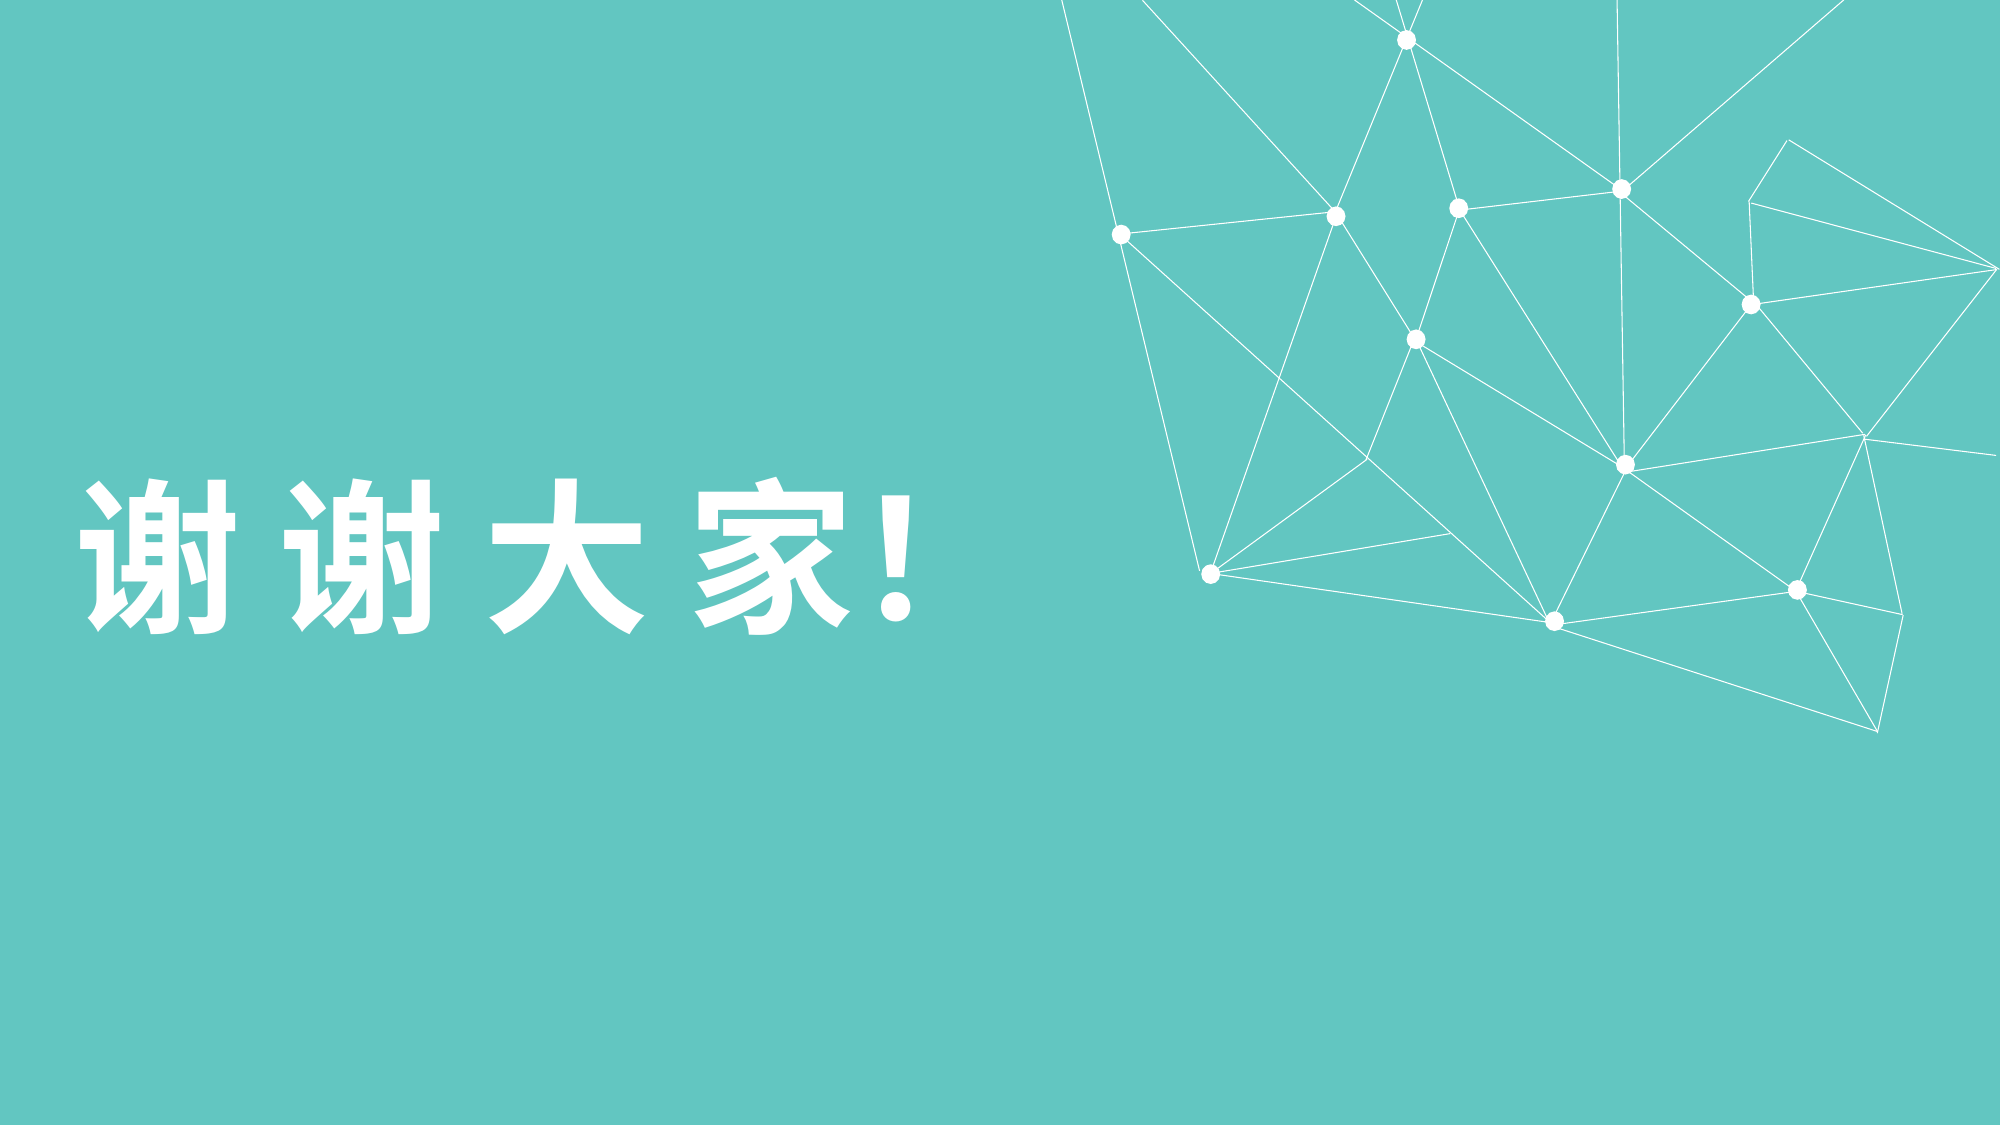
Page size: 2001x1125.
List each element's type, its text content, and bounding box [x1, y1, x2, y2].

title 谢 谢 大 家！ [59, 457, 1182, 676]
